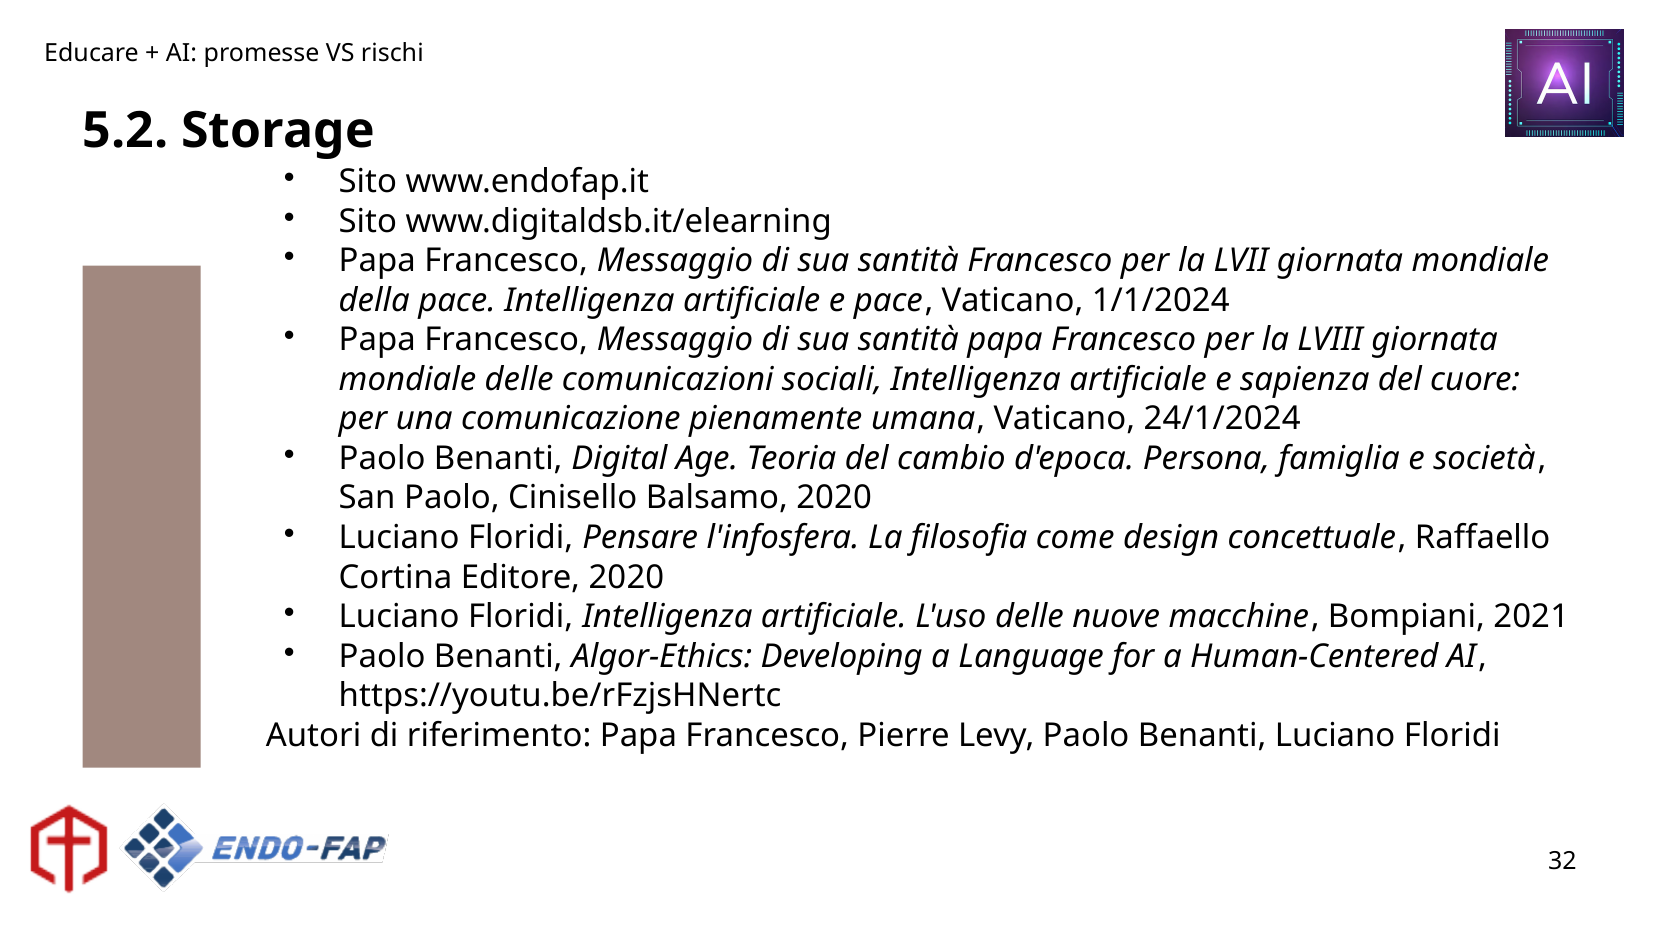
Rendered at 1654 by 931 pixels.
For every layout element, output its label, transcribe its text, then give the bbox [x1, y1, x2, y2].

picture [1505, 29, 1624, 137]
picture [29, 803, 110, 896]
picture [118, 803, 393, 892]
list Sito www.endofap.it Sito www.digitaldsb.it/elearning Papa Francesco, Messaggio di sua santità Francesco per la LVII giornata mondiale della pace. Intelligenza artificiale e pace, Vaticano, 1/1/2024 Papa Francesco, Messaggio di sua santità papa Francesco per la LVIII giornata mondiale delle comunicazioni sociali, Intelligenza artificiale e sapienza del cuore: per una comunicazione pienamente umana, Vaticano, 24/1/2024 Paolo Benanti, Digital Age. Teoria del cambio d'epoca. Persona, famiglia e società, San Paolo, Cinisello Balsamo, 2020 Luciano Floridi, Pensare l'infosfera. La filosofia come design concettuale, Raffaello Cortina Editore, 2020 Luciano Floridi, Intelligenza artificiale. L'uso delle nuove macchine, Bompiani, 2021 Paolo Benanti, Algor-Ethics: Developing a Language for a Human-Centered AI, https://youtu.be/rFzjsHNertc Autori di riferimento: Papa Francesco, Pierre Levy, Paolo Benanti, Luciano Floridi [265, 159, 1571, 839]
title 5.2. Storage [82, 82, 1571, 172]
